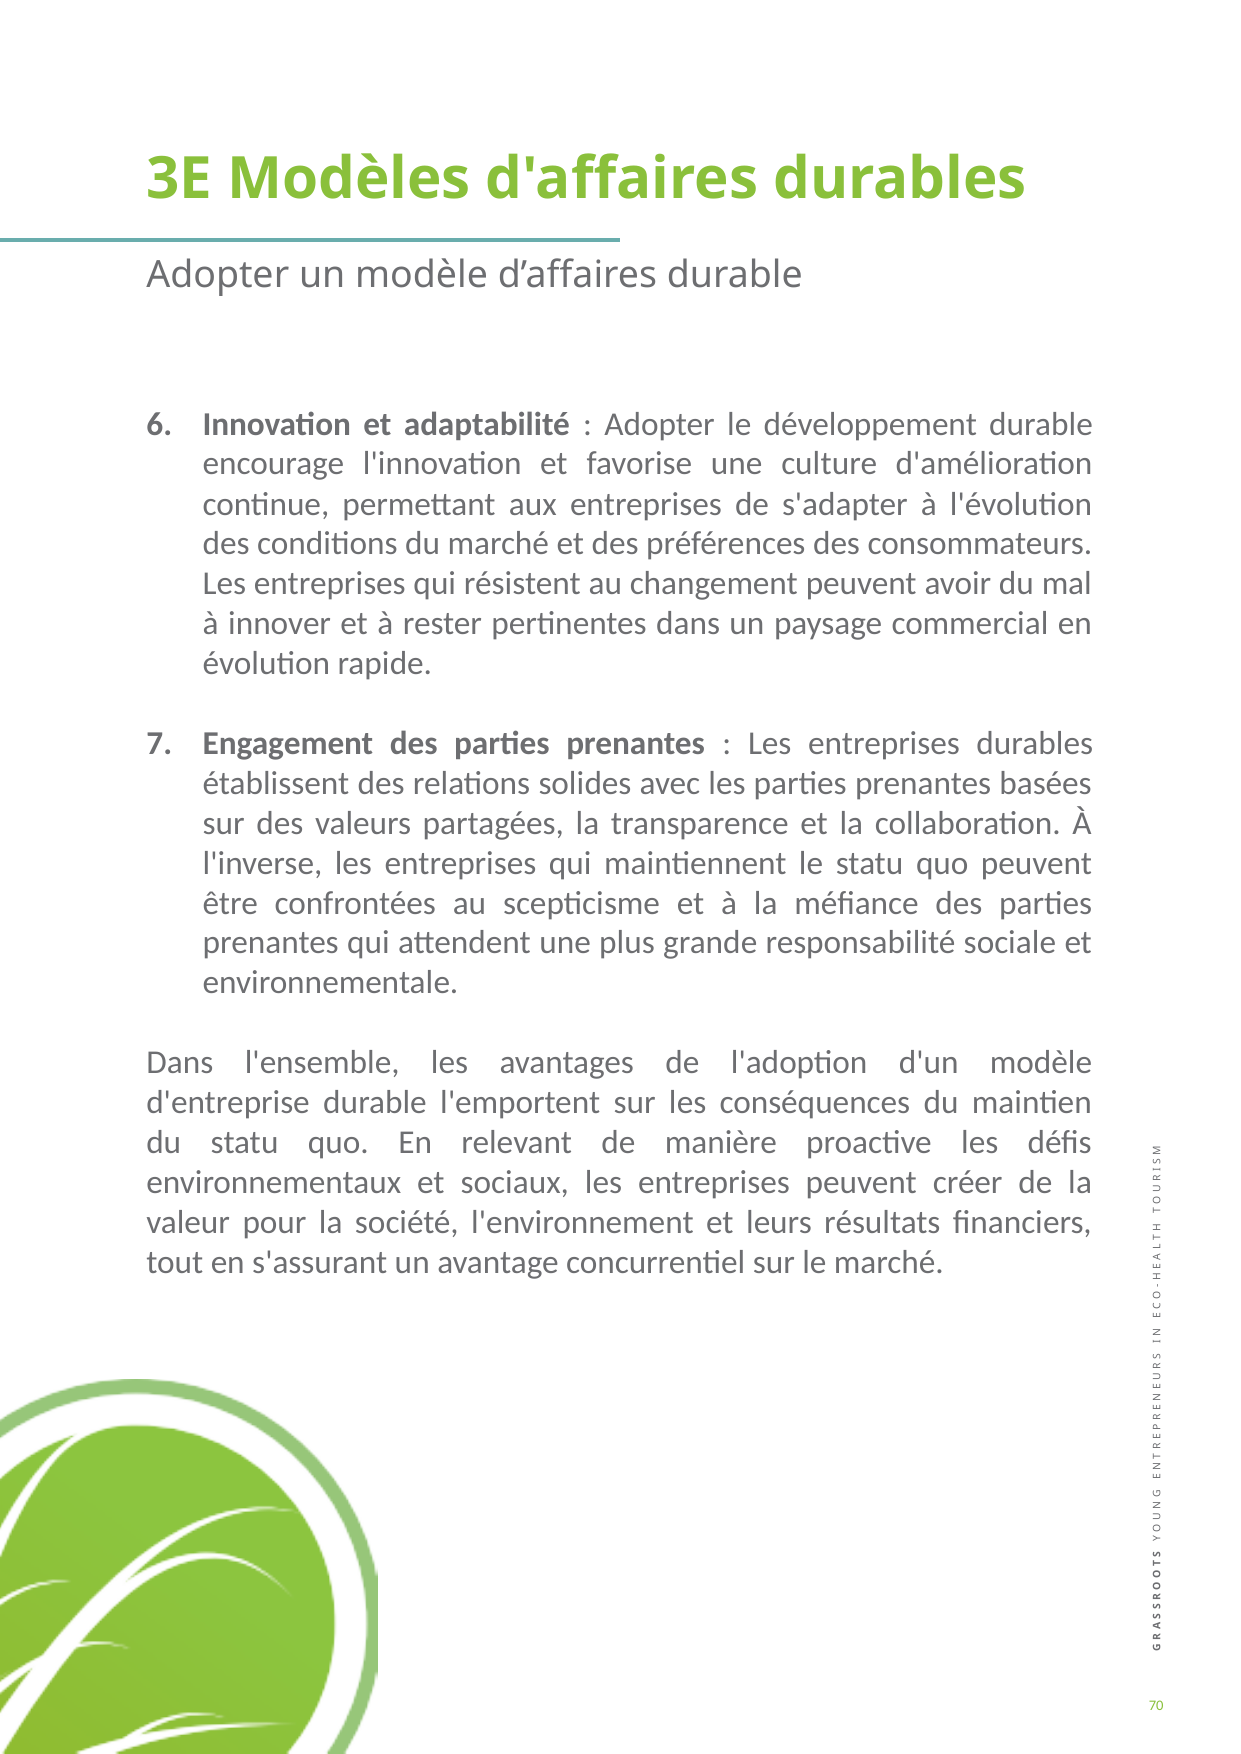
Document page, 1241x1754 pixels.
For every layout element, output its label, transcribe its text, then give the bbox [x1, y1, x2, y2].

list Innovation et adaptabilité : Adopter le développement durable encourage l'innovation et favorise une culture d'amélioration continue, permettant aux entreprises de s'adapter à l'évolution des conditions du marché et des préférences des consommateurs. Les entreprises qui résistent au changement peuvent avoir du mal à innover et à rester pertinentes dans un paysage commercial en évolution rapide. Engagement des parties prenantes : Les entreprises durables établissent des relations solides avec les parties prenantes basées sur des valeurs partagées, la transparence et la collaboration. À l'inverse, les entreprises qui maintiennent le statu quo peuvent être confrontées au scepticisme et à la méfiance des parties prenantes qui attendent une plus grande responsabilité sociale et environnementale. Dans l'ensemble, les avantages de l'adoption d'un modèle d'entreprise durable l'emportent sur les conséquences du maintien du statu quo. En relevant de manière proactive les défis environnementaux et sociaux, les entreprises peuvent créer de la valeur pour la société, l'environnement et leurs résultats financiers, tout en s'assurant un avantage concurrentiel sur le marché. [131, 394, 1109, 1609]
text_box [320, 615, 351, 664]
list Adopter un modèle d’affaires durable [131, 242, 1109, 371]
list 3E Modèles d'affaires durables [131, 132, 1109, 242]
slide_number 70 [1125, 1666, 1187, 1743]
